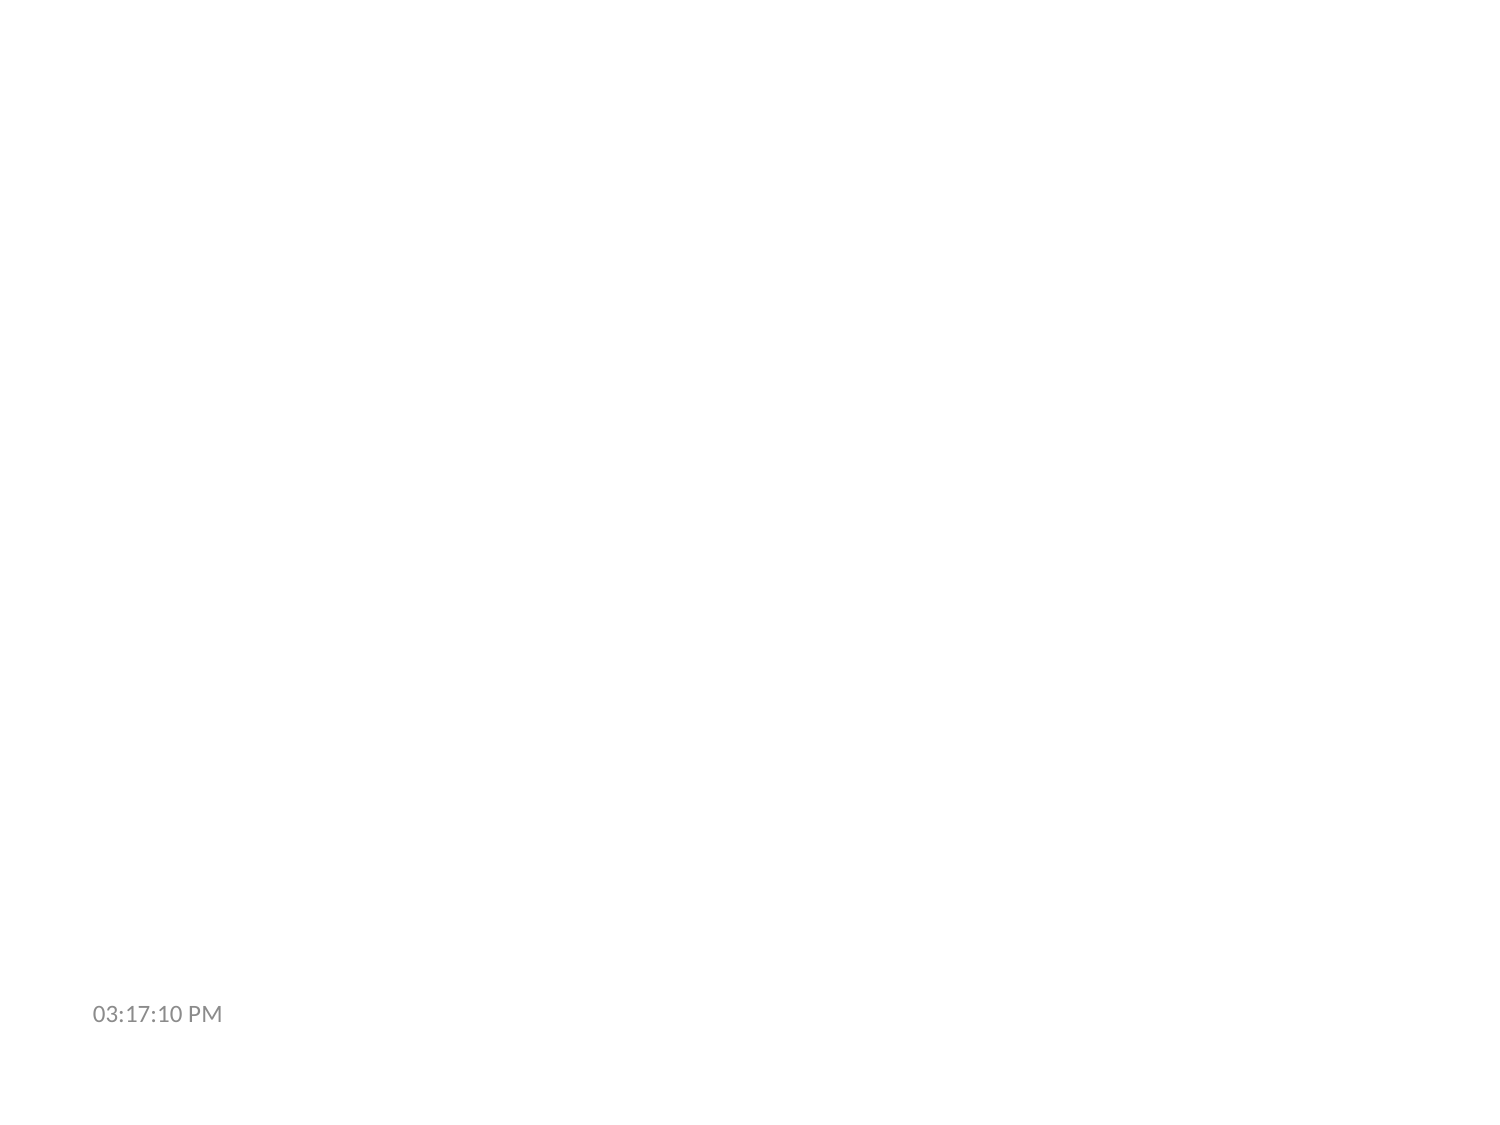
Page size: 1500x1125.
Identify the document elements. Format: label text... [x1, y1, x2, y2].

text_box 3:35:09 PM [77, 982, 428, 1043]
